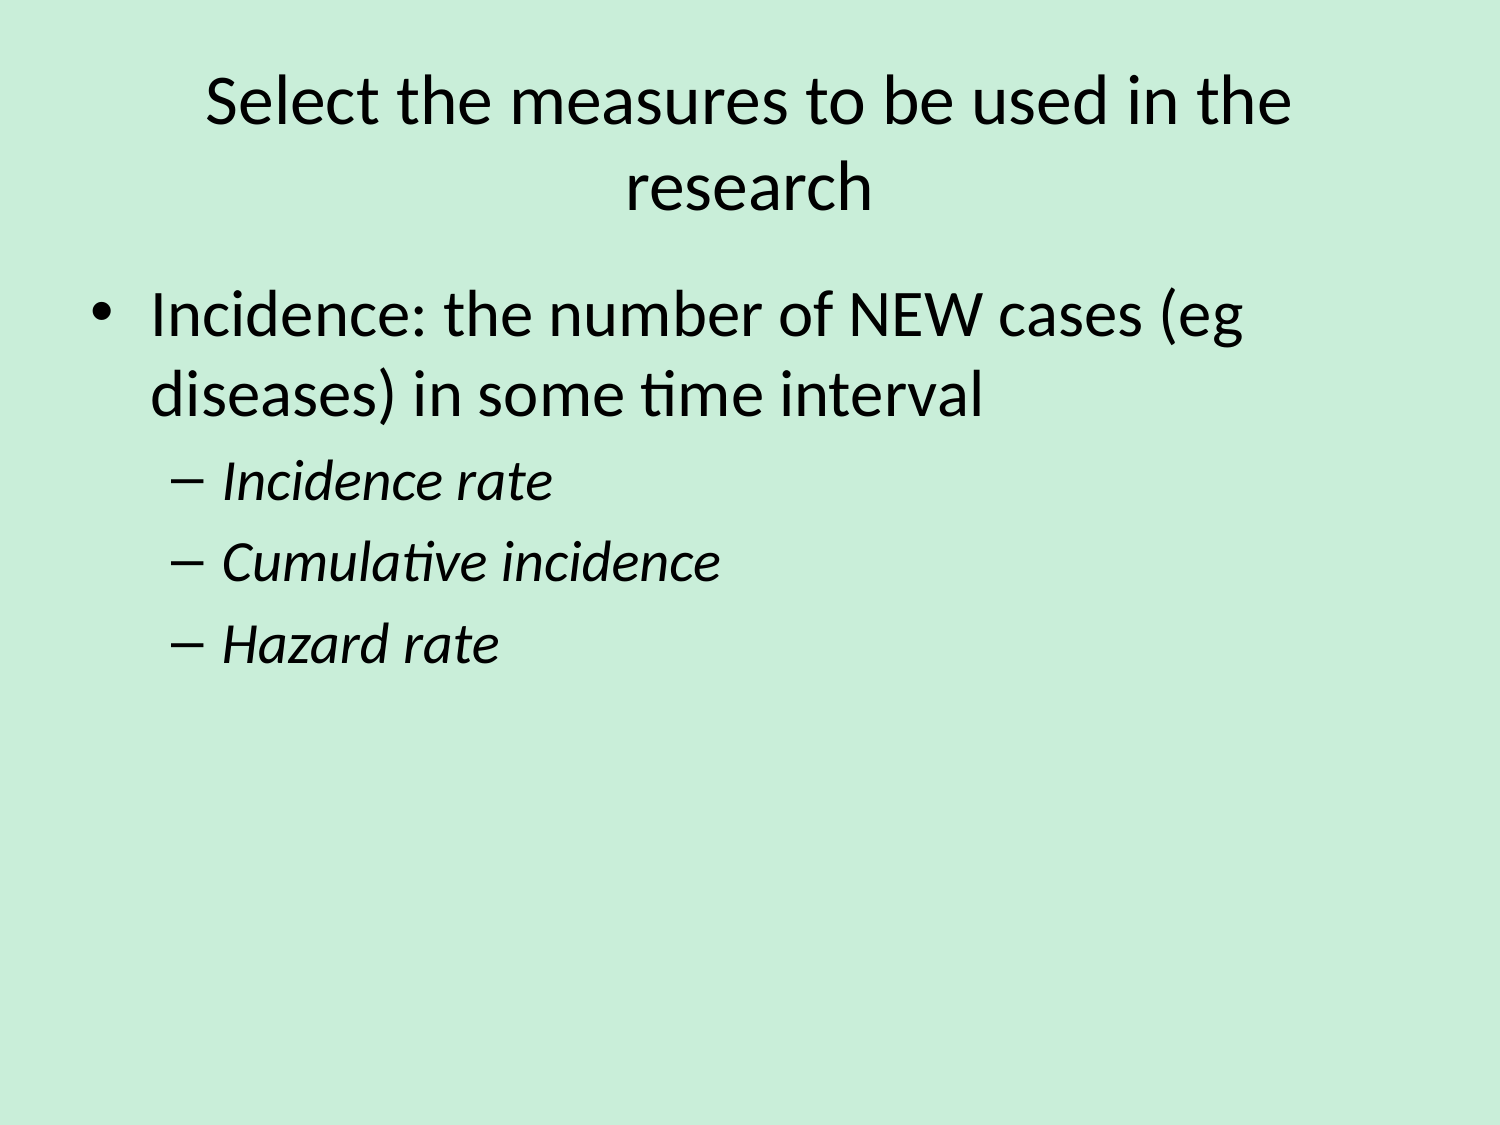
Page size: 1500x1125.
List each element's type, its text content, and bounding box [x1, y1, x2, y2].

title Select the measures to be used in the research [75, 45, 1425, 233]
